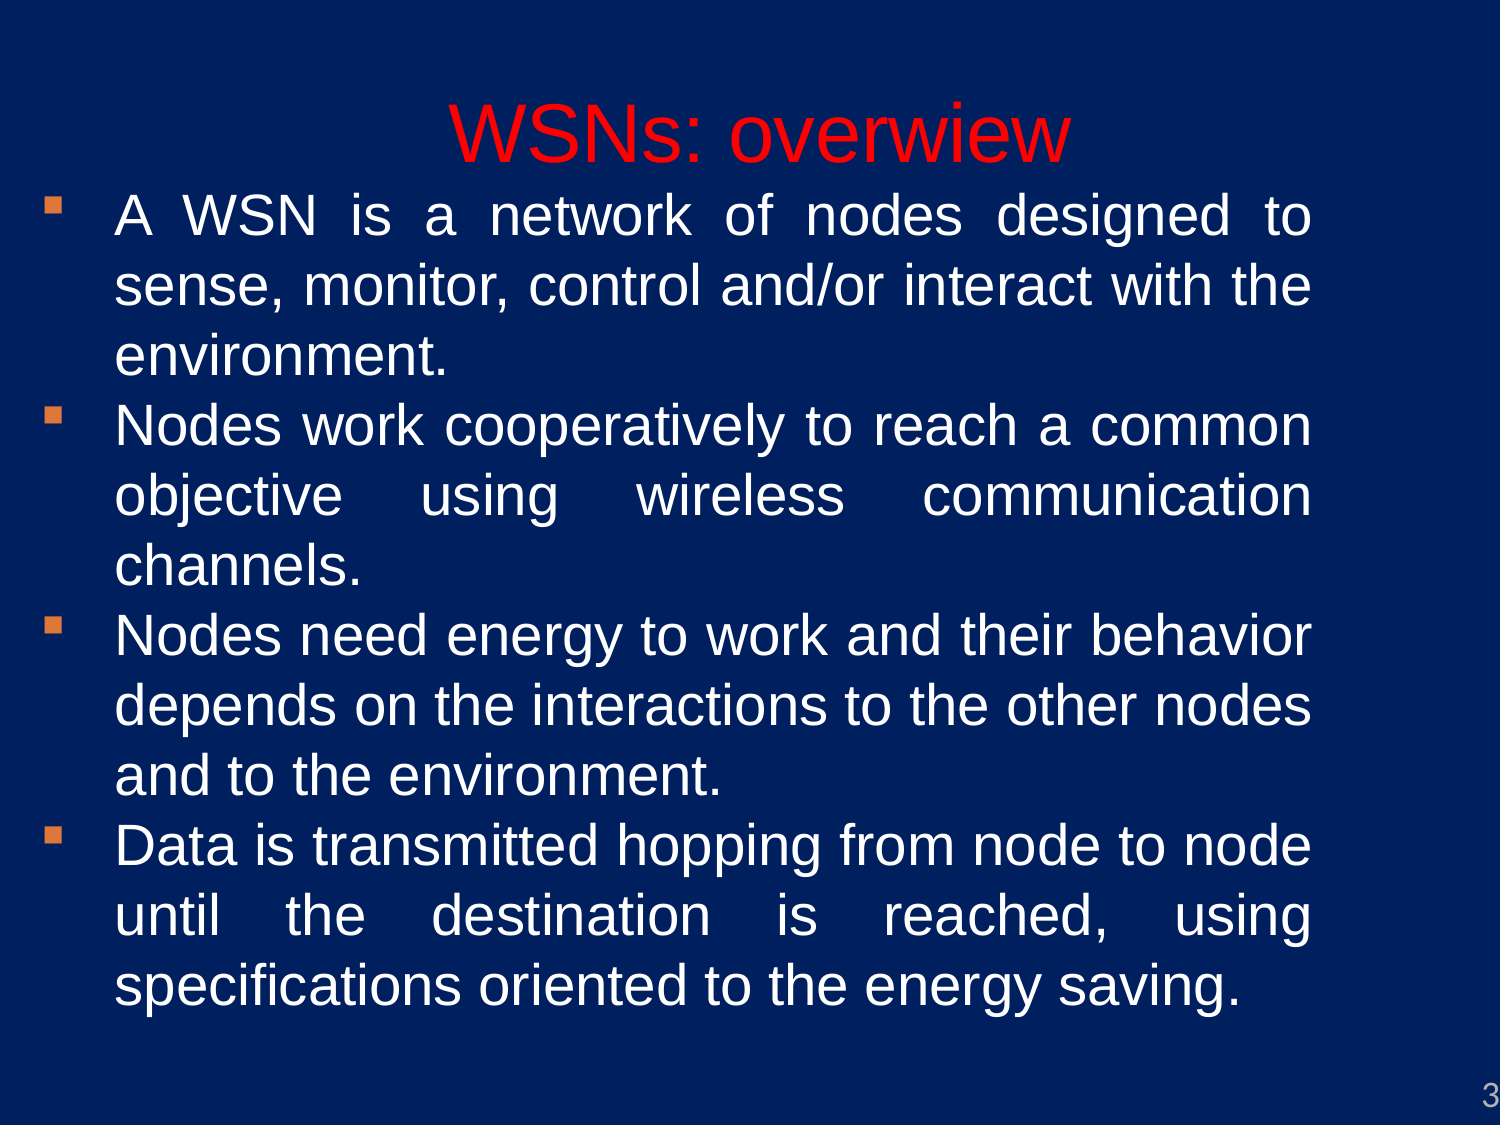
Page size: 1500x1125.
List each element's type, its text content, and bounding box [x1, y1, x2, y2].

text_box A WSN is a network of nodes designed to sense, monitor, control and/or interact with the environment. Nodes work cooperatively to reach a common objective using wireless communication channels. Nodes need energy to work and their behavior depends on the interactions to the other nodes and to the environment. Data is transmitted hopping from node to node until the destination is reached, using specifications oriented to the energy saving. [37, 177, 1313, 1018]
slide_number 3 [1437, 1069, 1500, 1125]
title WSNs: overwiew [44, 53, 1456, 267]
